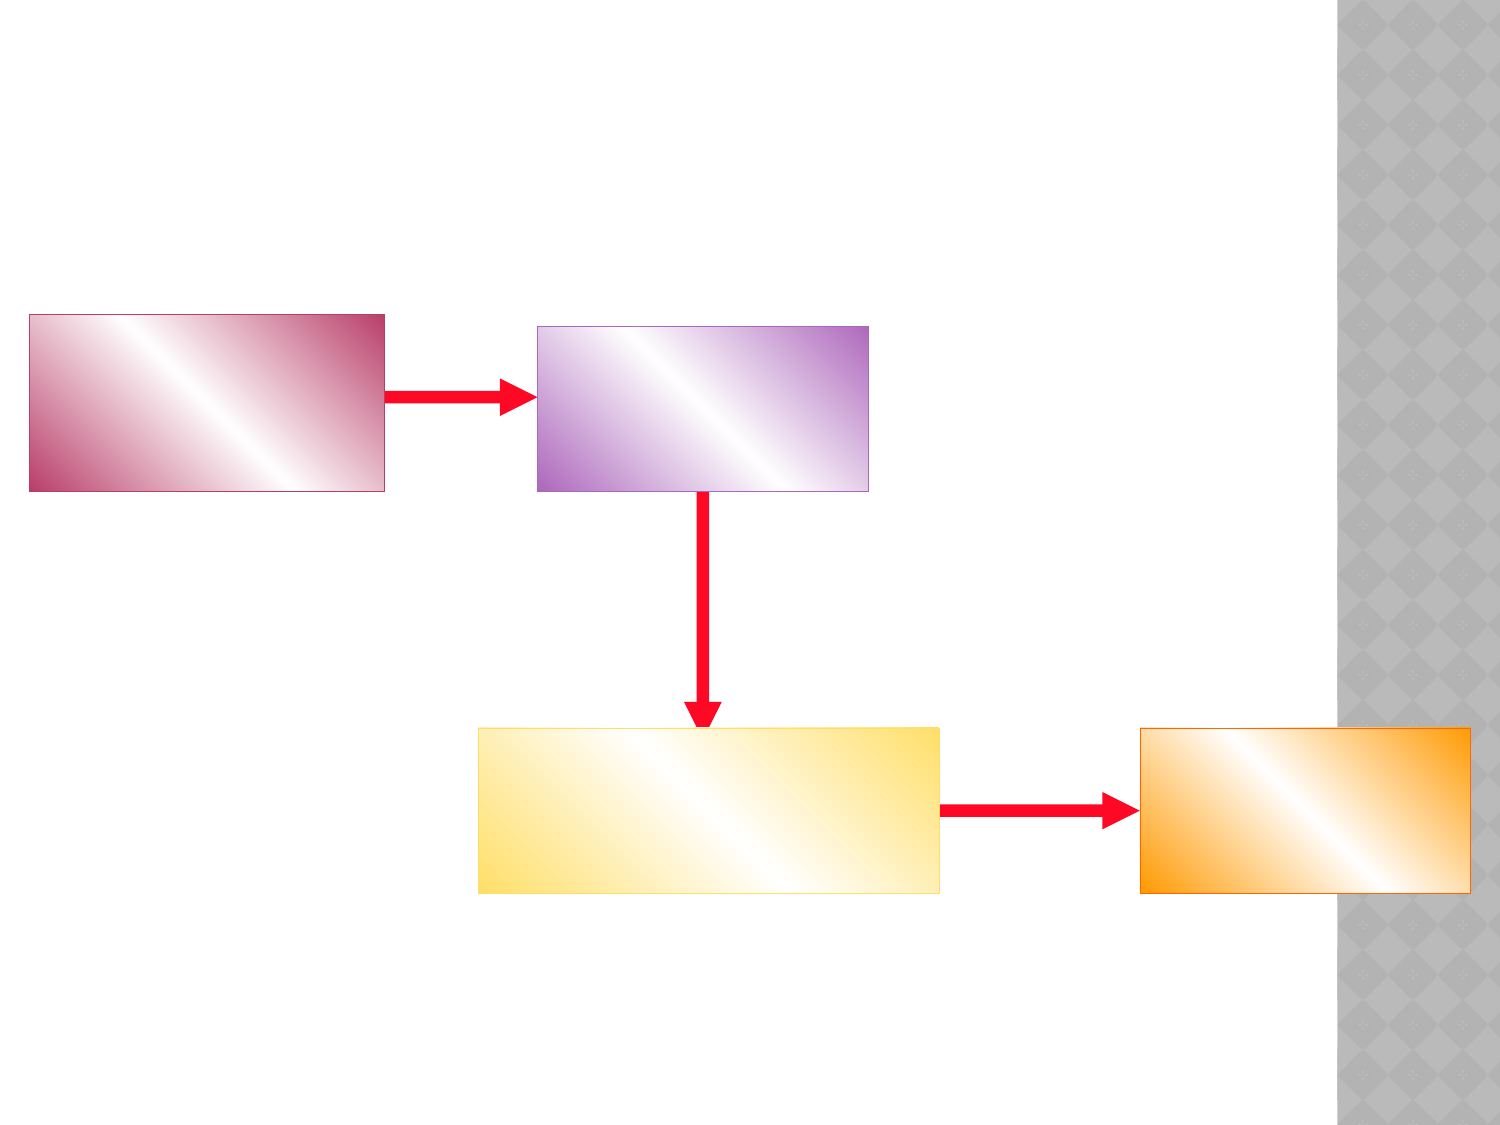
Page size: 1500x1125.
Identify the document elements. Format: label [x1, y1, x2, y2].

list [0, 231, 1500, 1071]
